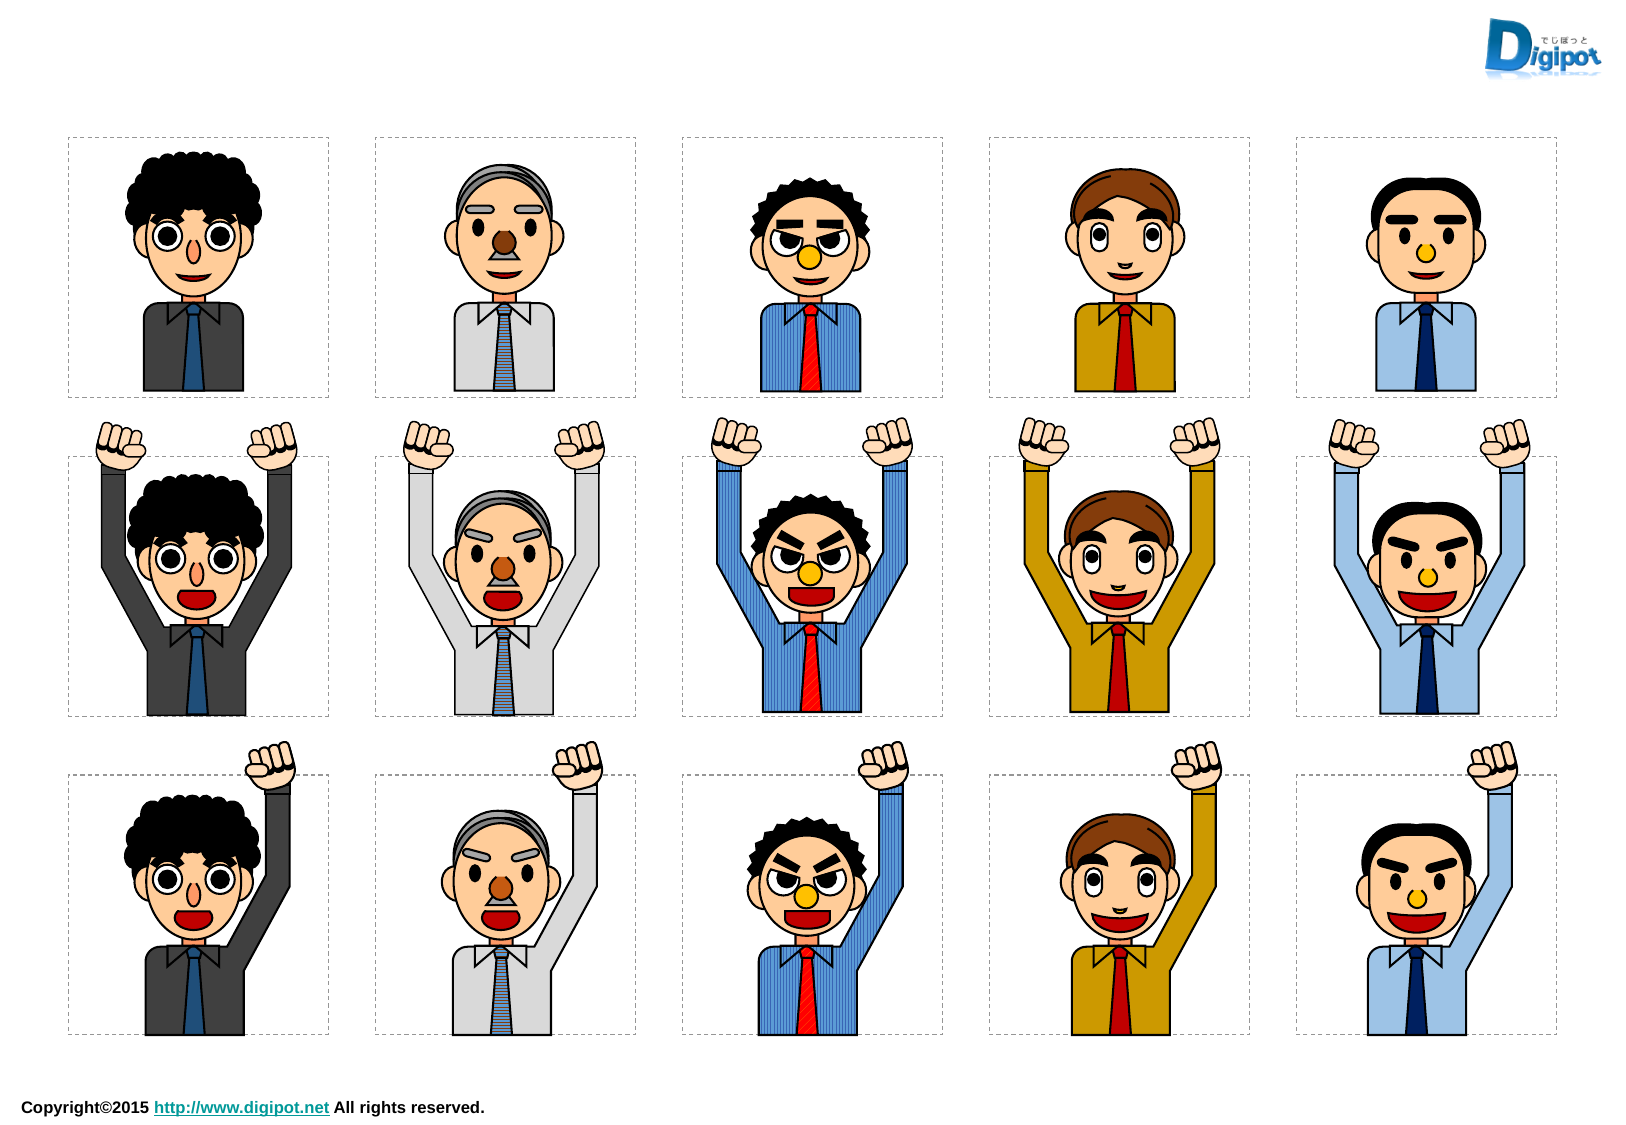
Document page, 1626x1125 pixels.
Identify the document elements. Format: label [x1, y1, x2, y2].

text_box [95, 422, 297, 716]
text_box [1060, 741, 1222, 1036]
text_box [1018, 417, 1220, 713]
text_box [750, 178, 870, 392]
text_box [124, 741, 296, 1036]
text_box [441, 741, 603, 1036]
text_box [445, 164, 564, 391]
picture [1485, 18, 1602, 82]
text_box [1366, 178, 1486, 391]
text_box [403, 421, 605, 716]
text_box [747, 741, 909, 1036]
text_box [1328, 419, 1530, 714]
text_box [1356, 741, 1518, 1036]
text_box [1065, 168, 1185, 392]
text_box [125, 152, 262, 391]
text_box [711, 417, 913, 713]
